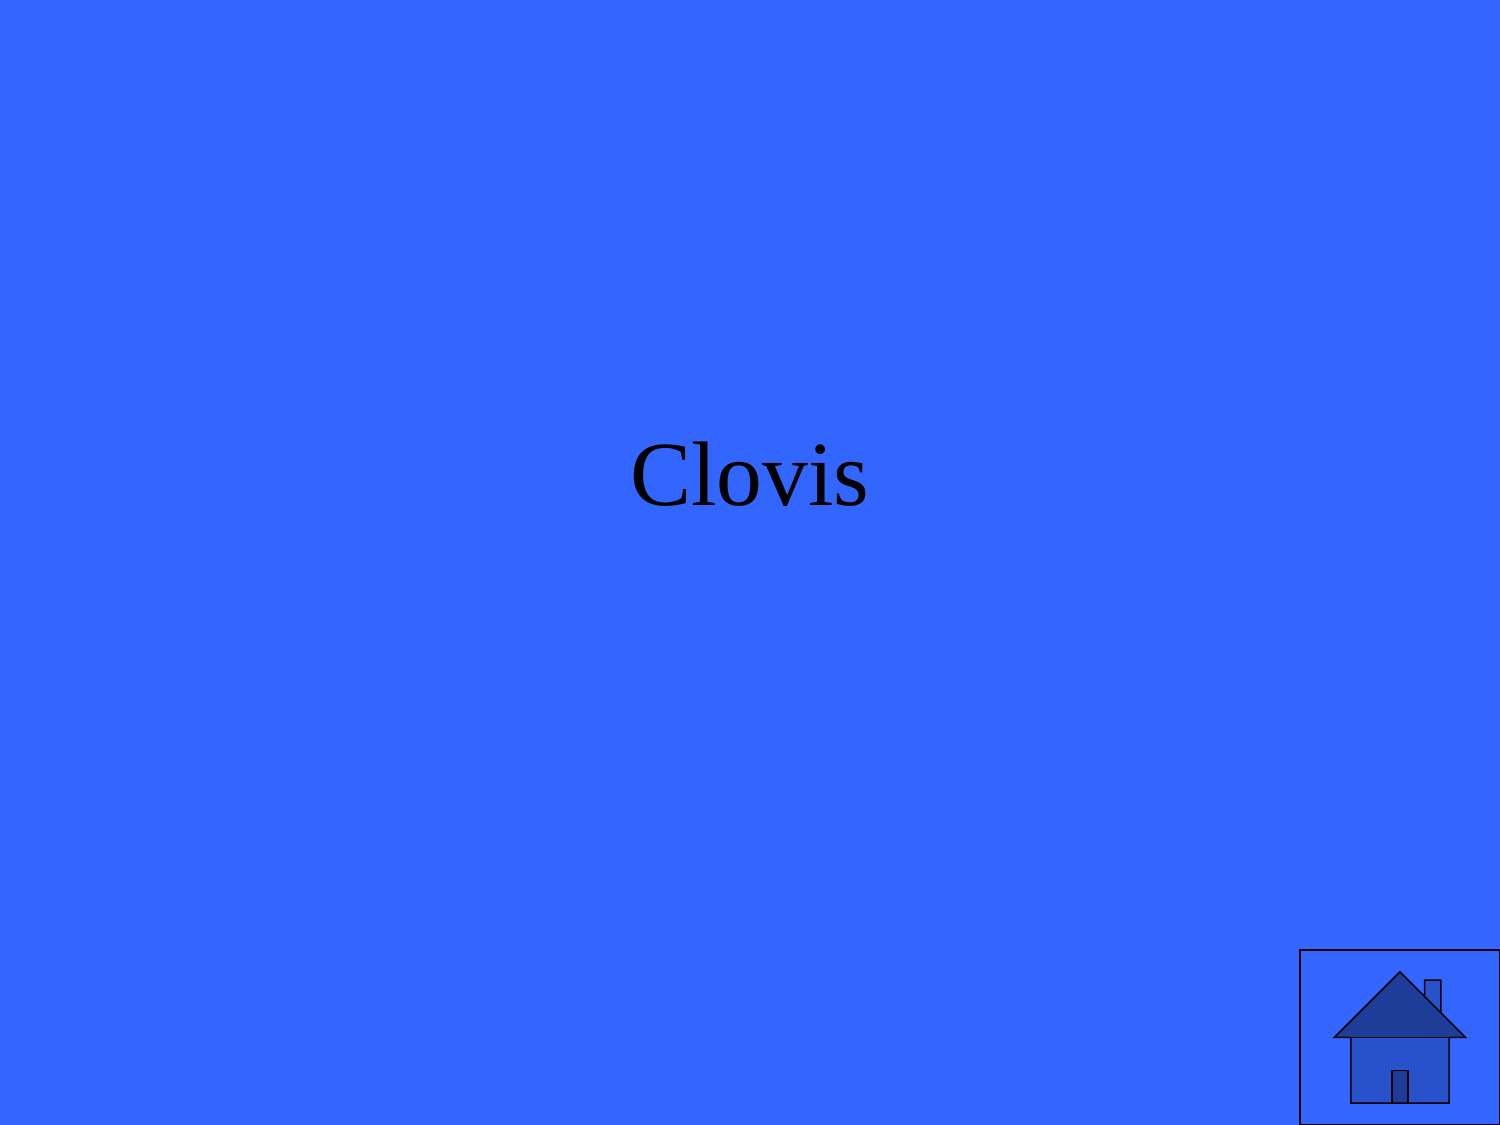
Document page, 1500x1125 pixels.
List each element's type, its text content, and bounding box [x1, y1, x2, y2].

text_box [1299, 950, 1500, 1125]
title Clovis [112, 374, 1388, 563]
